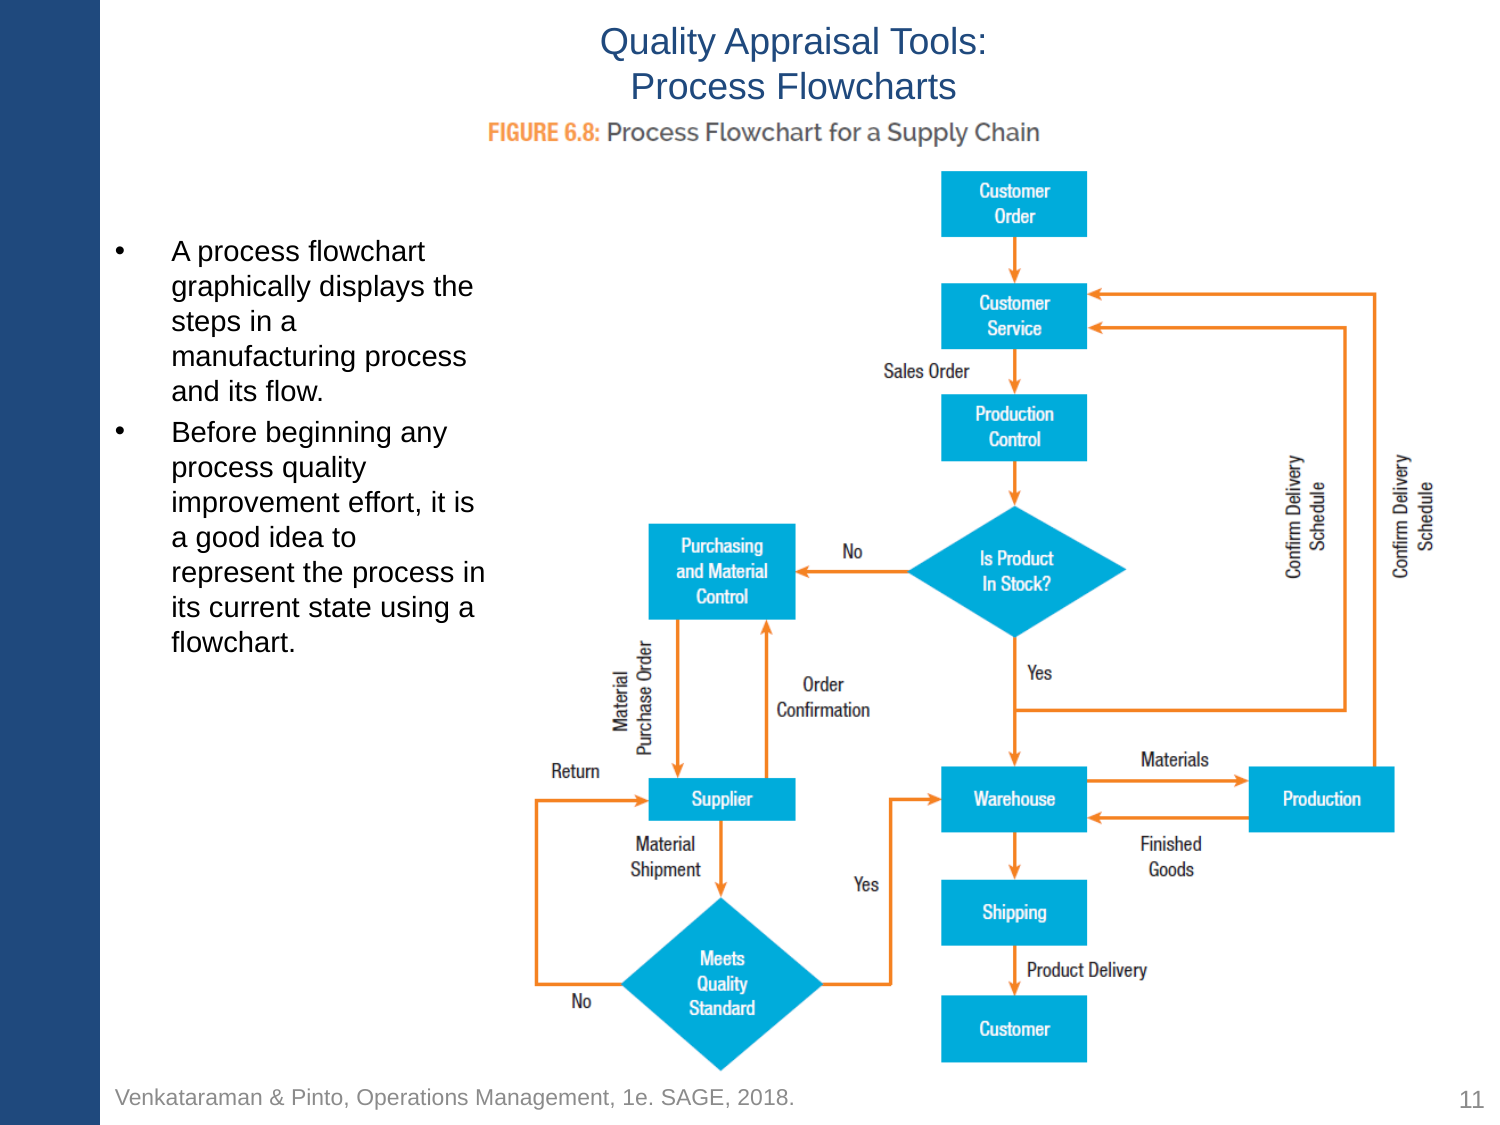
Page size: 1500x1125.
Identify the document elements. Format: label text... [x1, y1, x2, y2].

picture [487, 117, 1488, 1081]
title Quality Appraisal Tools: Process Flowcharts [162, 0, 1425, 125]
footer Venkataraman & Pinto, Operations Management, 1e. SAGE, 2018. [99, 1074, 825, 1125]
slide_number 11 [1437, 1072, 1500, 1125]
list A process flowchart graphically displays the steps in a manufacturing process and its flow. Before beginning any process quality improvement effort, it is a good idea to represent the process in its current state using a flowchart. [99, 224, 482, 663]
